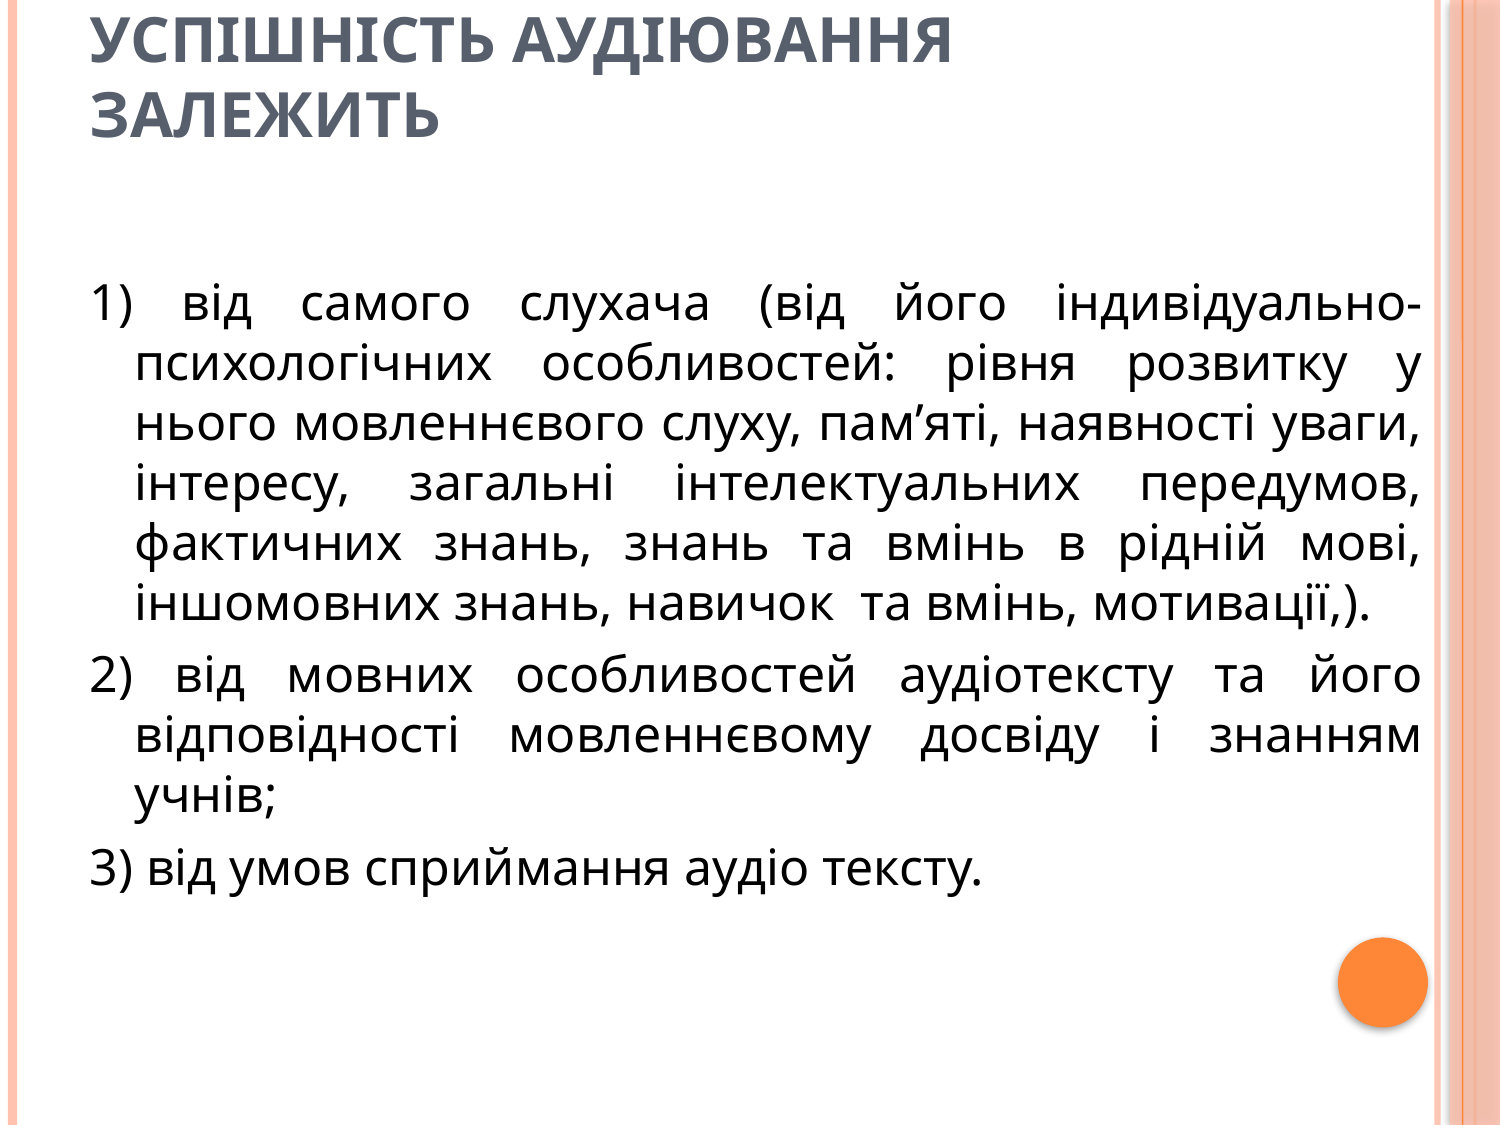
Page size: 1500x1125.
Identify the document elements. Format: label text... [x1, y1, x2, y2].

list 1) від самого слухача (від його індивідуально-психологічних особливостей: рівня розвитку у нього мовленнєвого слуху, пам’яті, наявності уваги, інтересу, загальні інтелектуальних передумов, фактичних знань, знань та вмінь в рідній мові, іншомовних знань, навичок та вмінь, мотивації,). 2) від мовних особливостей аудіотексту та його відповідності мовленнєвому досвіду і знанням учнів; 3) від умов сприймання аудіо тексту. [75, 262, 1438, 1062]
title Успішність аудіювання залежить [75, 45, 1300, 233]
